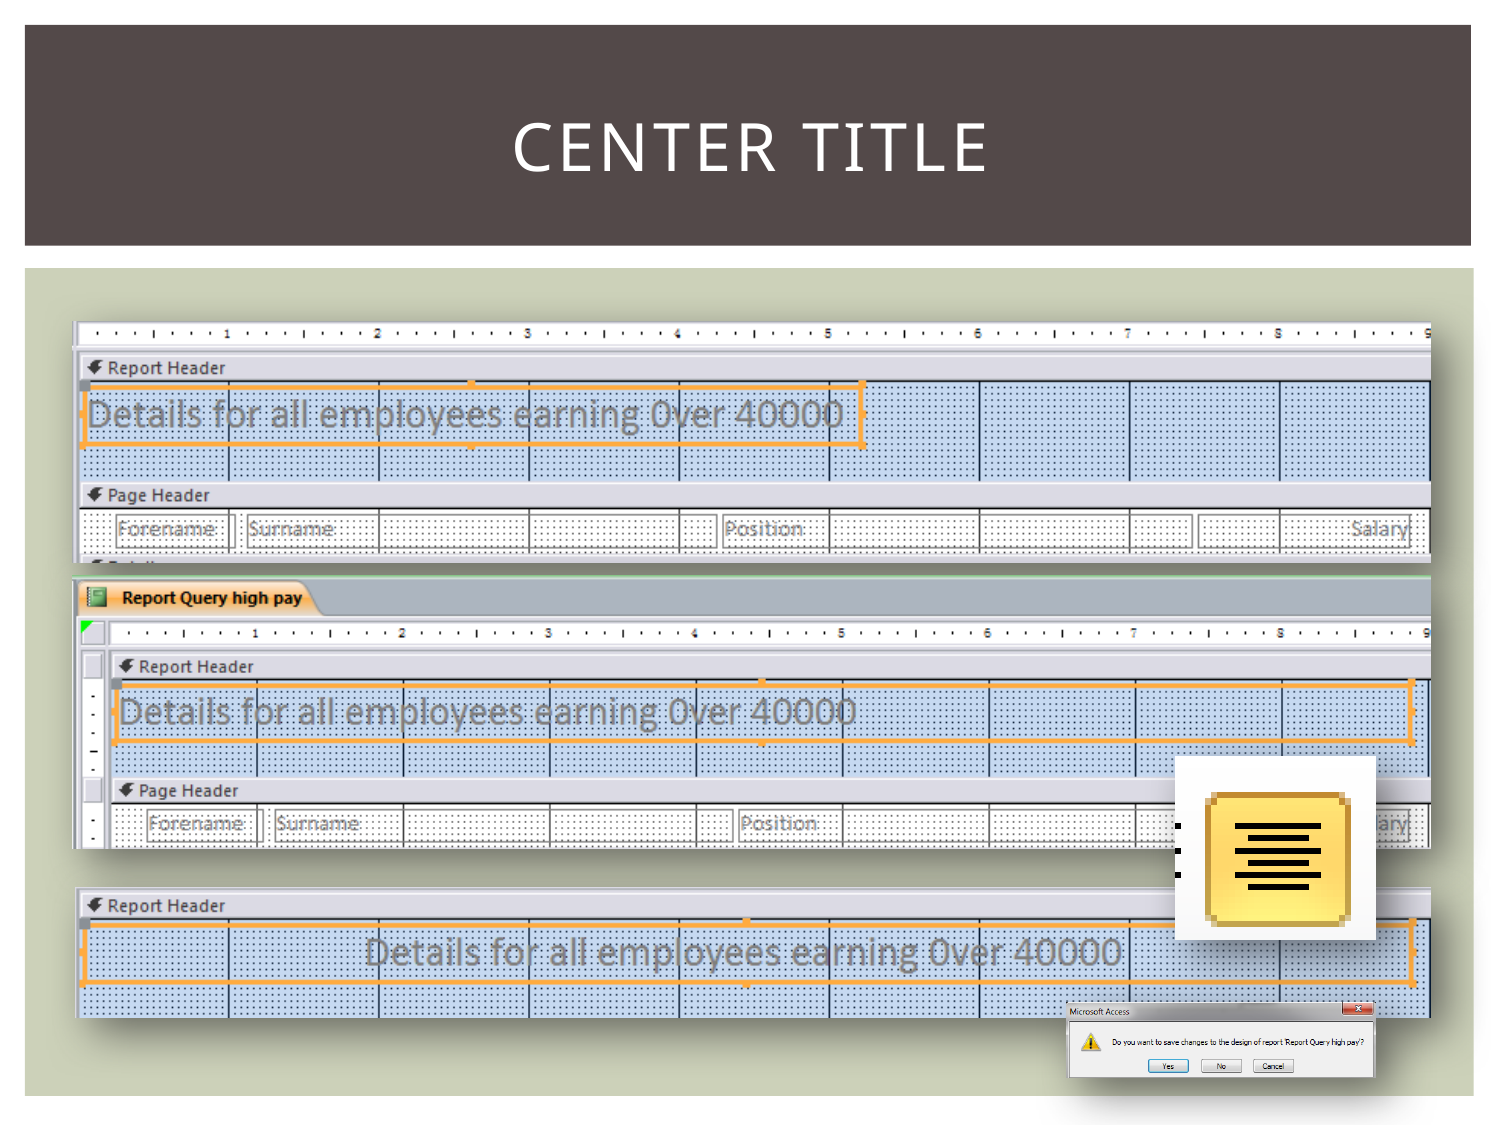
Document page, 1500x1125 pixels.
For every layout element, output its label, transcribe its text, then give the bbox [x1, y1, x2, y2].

picture [72, 575, 1431, 1078]
title Center Title [62, 58, 1438, 232]
picture [72, 321, 1431, 563]
